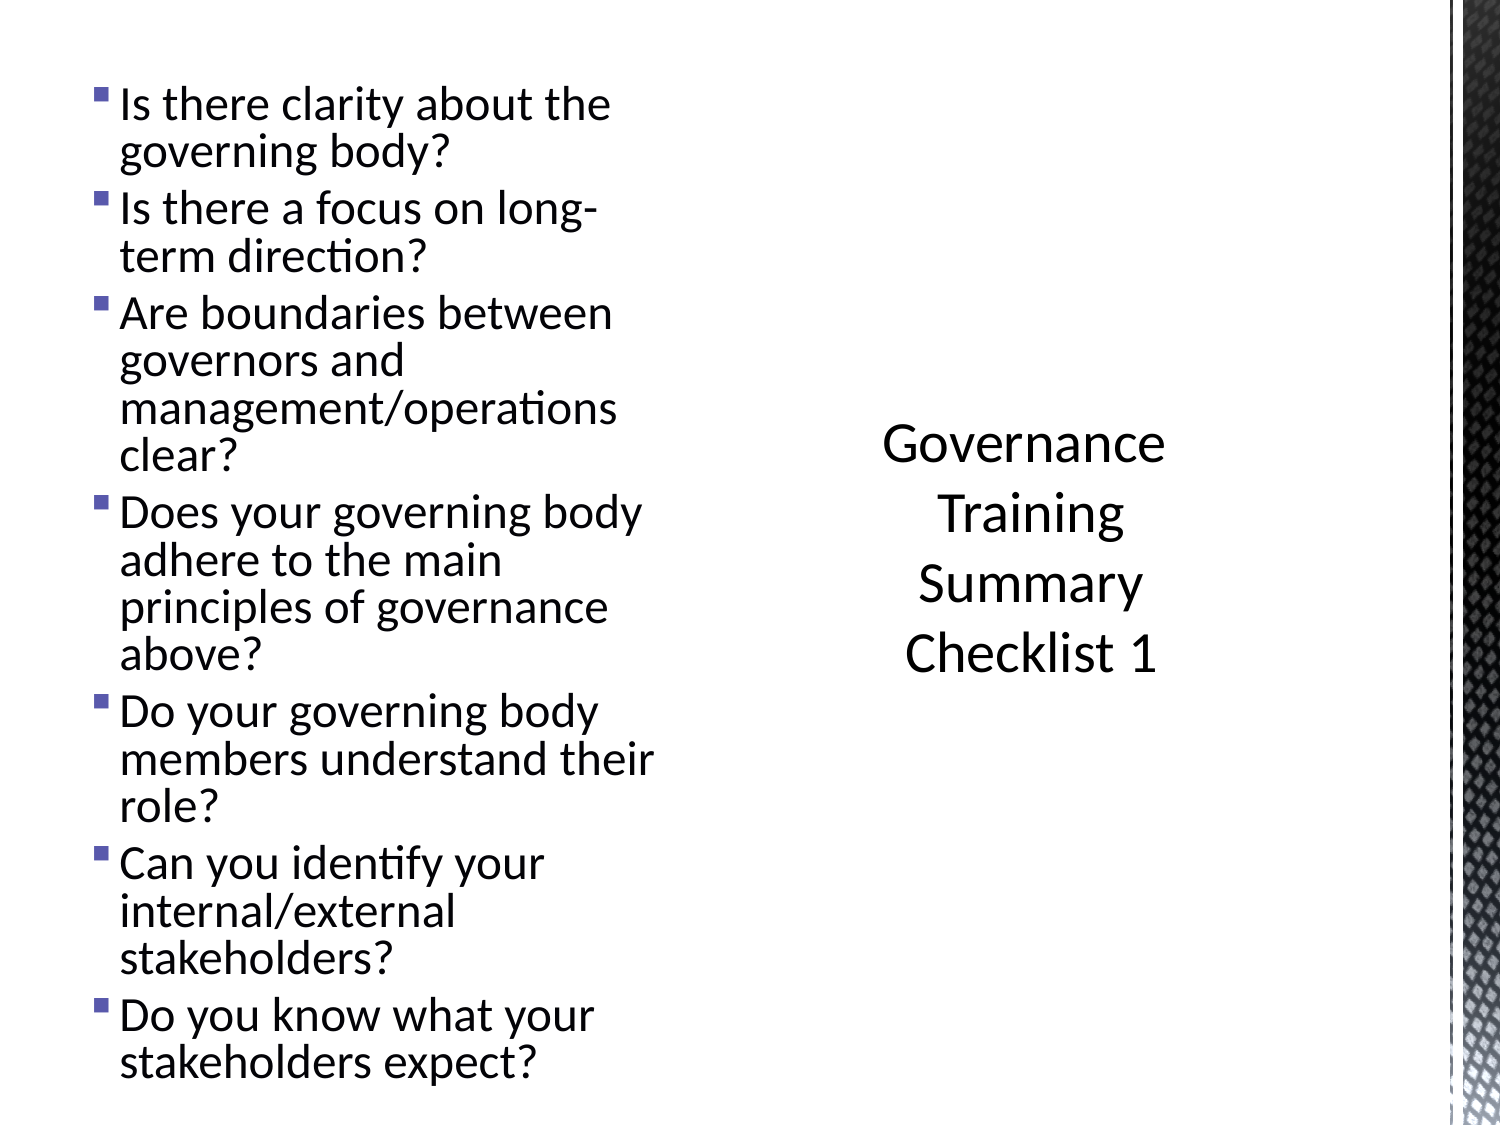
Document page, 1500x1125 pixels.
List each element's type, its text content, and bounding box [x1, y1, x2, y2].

picture [1447, 0, 1500, 1125]
title Governance Training Summary Checklist 1 [800, 75, 1263, 1013]
list Is there clarity about the governing body? Is there a focus on long-term direction? Are boundaries between governors and management/operations clear? Does your governing body adhere to the main principles of governance above? Do your governing body members understand their role? Can you identify your internal/external stakeholders? Do you know what your stakeholders expect? [75, 75, 675, 1106]
